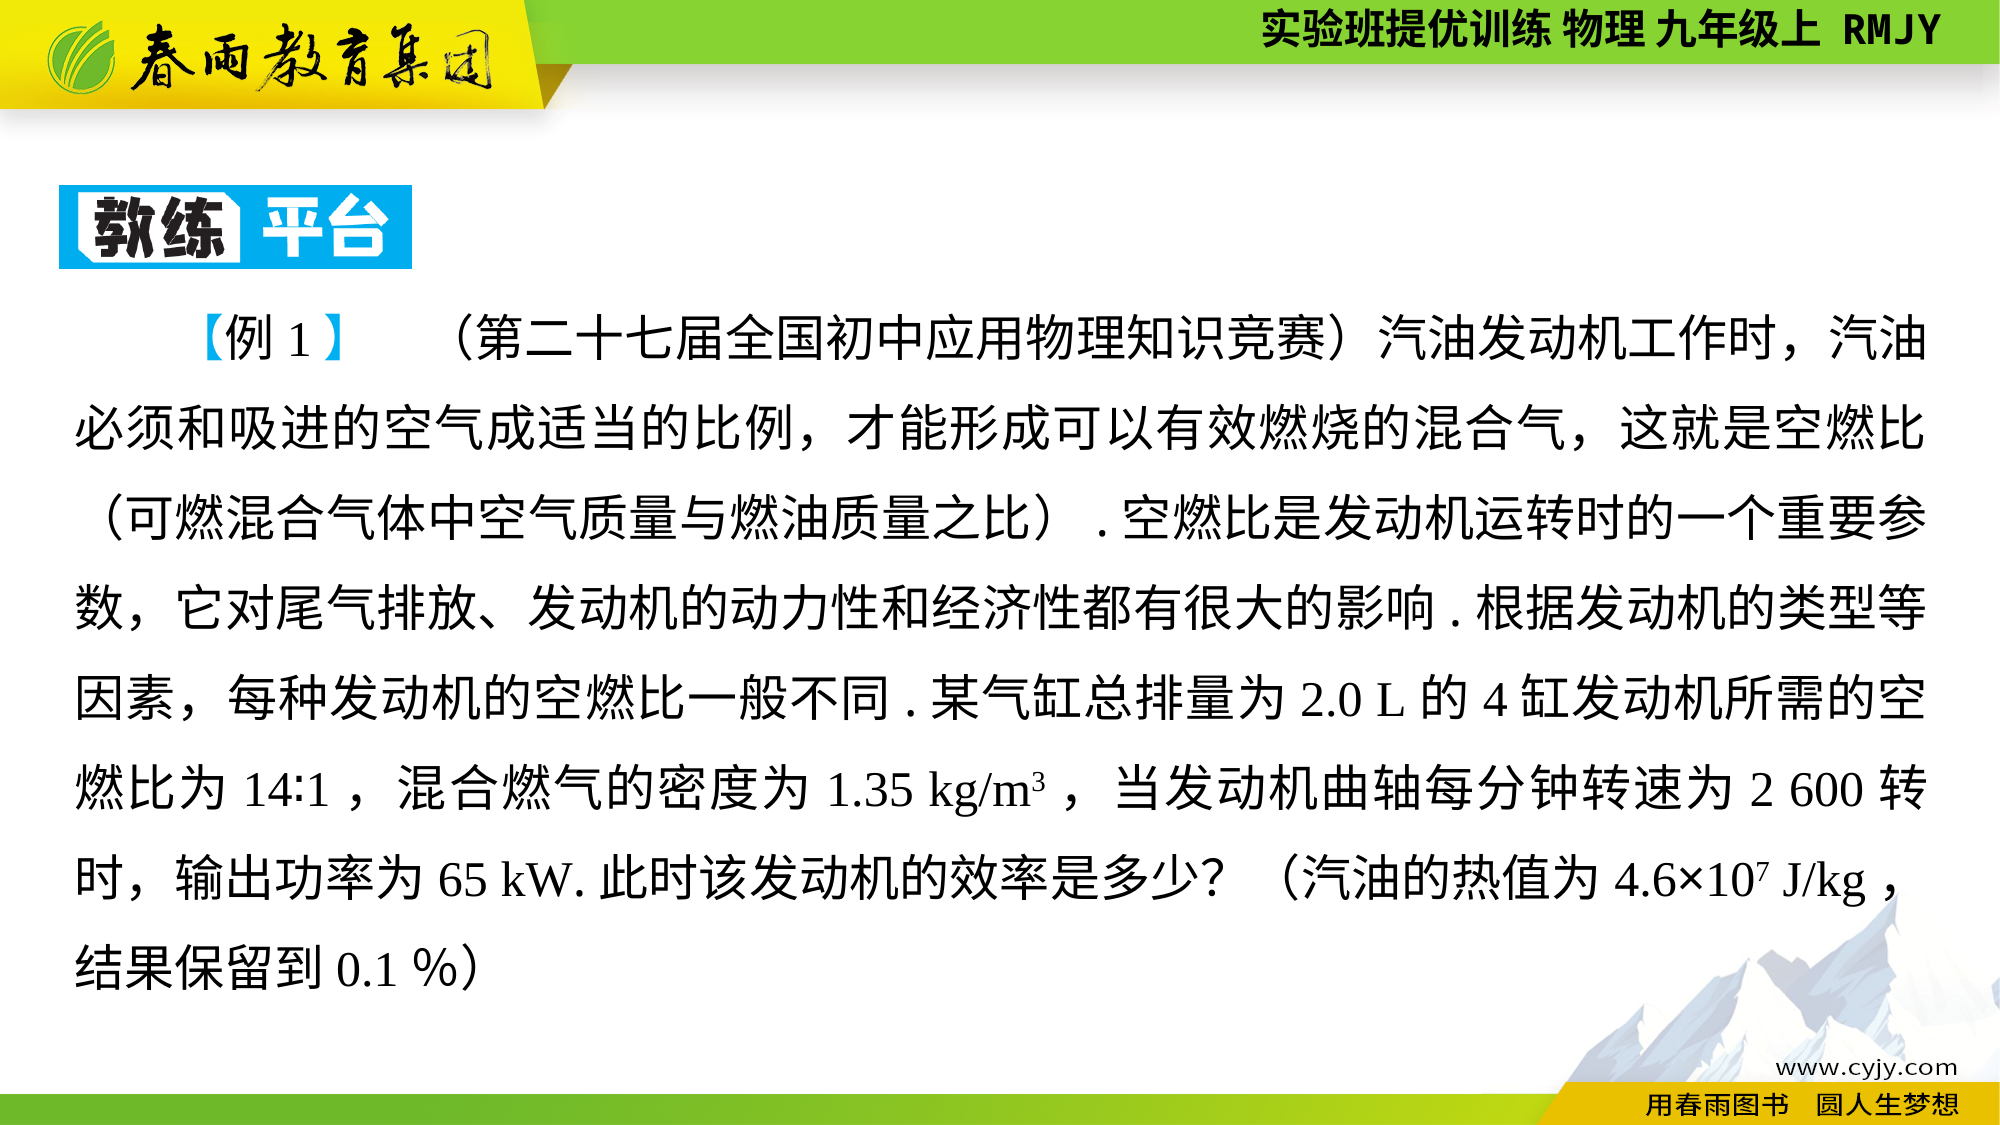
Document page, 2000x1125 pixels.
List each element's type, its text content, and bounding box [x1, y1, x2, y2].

list 【例1】 （第二十七届全国初中应用物理知识竞赛）汽油发动机工作时，汽油必须和吸进的空气成适当的比例，才能形成可以有效燃烧的混合气，这就是空燃比（可燃混合气体中空气质量与燃油质量之比）.空燃比是发动机运转时的一个重要参数，它对尾气排放、发动机的动力性和经济性都有很大的影响.根据发动机的类型等因素，每种发动机的空燃比一般不同.某气缸总排量为2.0 L的4缸发动机所需的空燃比为14∶1，混合燃气的密度为1.35 kg/m3，当发动机曲轴每分钟转速为2 600转时，输出功率为65 kW.此时该发动机的效率是多少？（汽油的热值为4.6×107 J/kg，结果保留到0.1％） [59, 268, 1944, 1000]
picture [0, 0, 2000, 1125]
